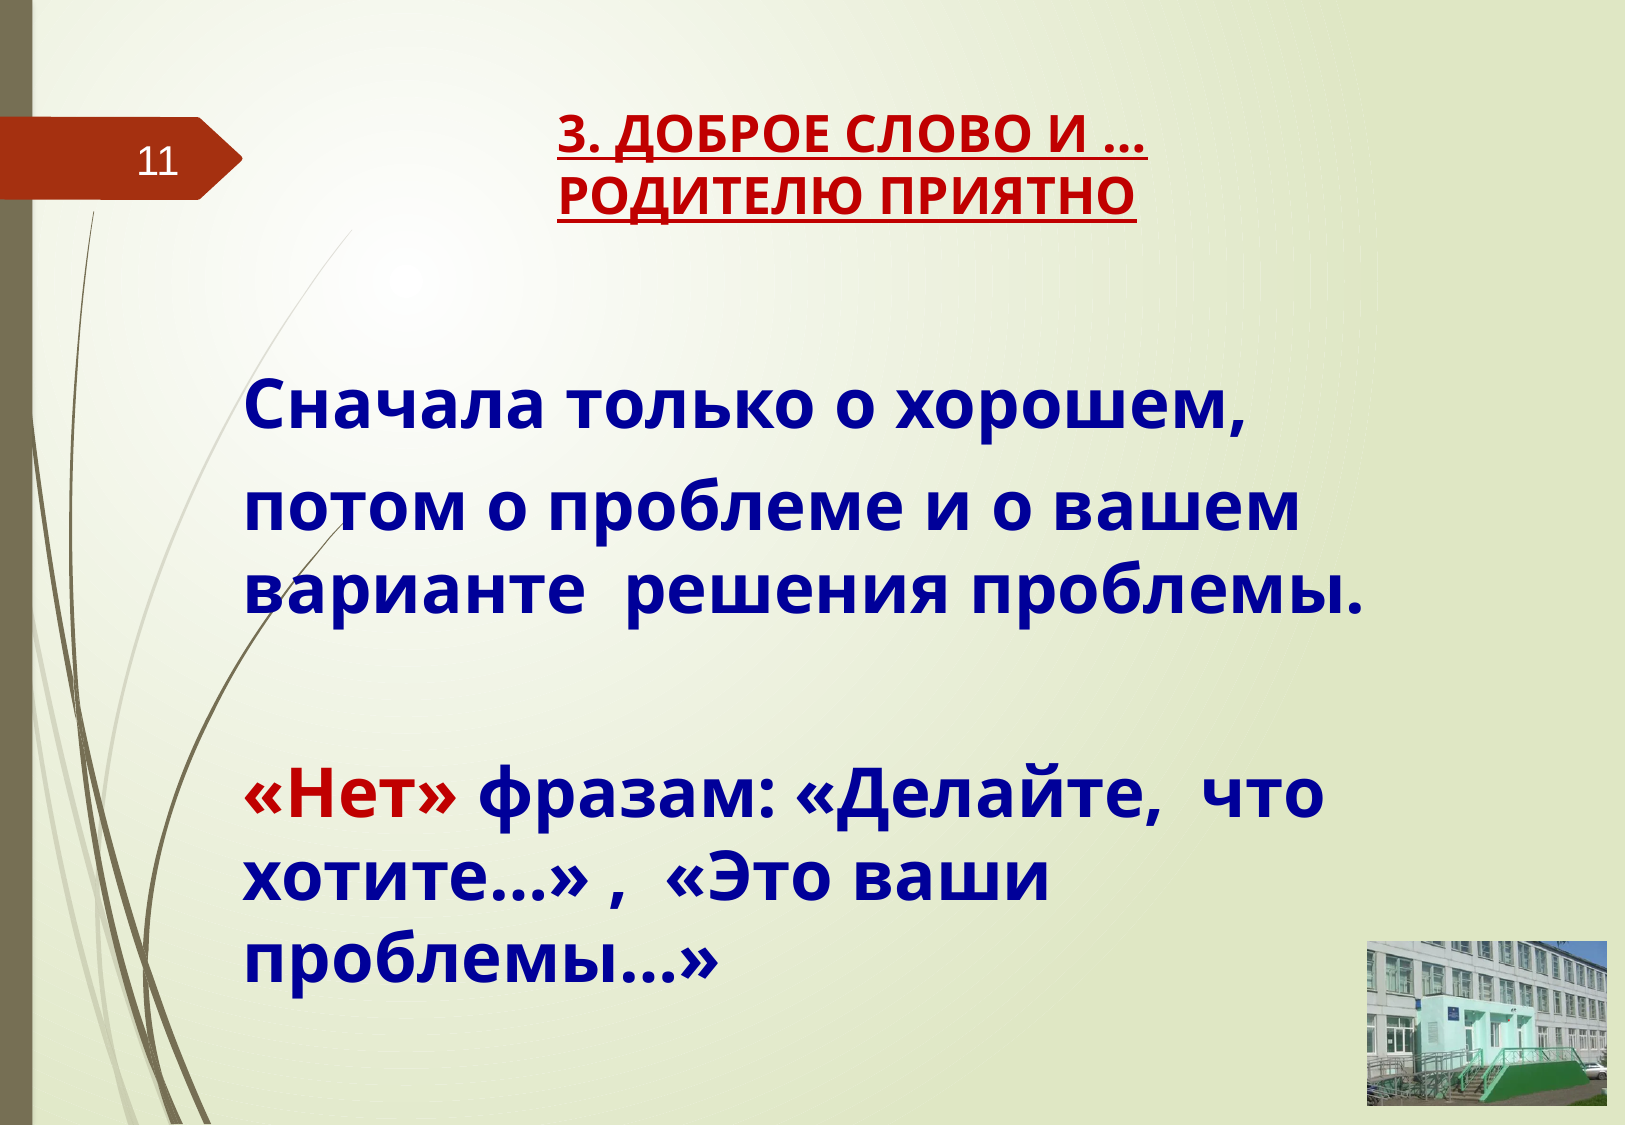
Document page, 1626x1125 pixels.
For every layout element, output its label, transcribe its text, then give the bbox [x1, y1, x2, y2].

picture [1367, 941, 1608, 1107]
title 3. ДОБРОЕ СЛОВО И … РОДИТЕЛЮ ПРИЯТНО [542, 93, 1607, 233]
list Сначала только о хорошем, потом о проблеме и о вашем варианте решения проблемы. «Нет» фразам: «Делайте, что хотите…» , «Это ваши проблемы…» [227, 352, 1544, 1005]
slide_number 11 [90, 129, 195, 190]
